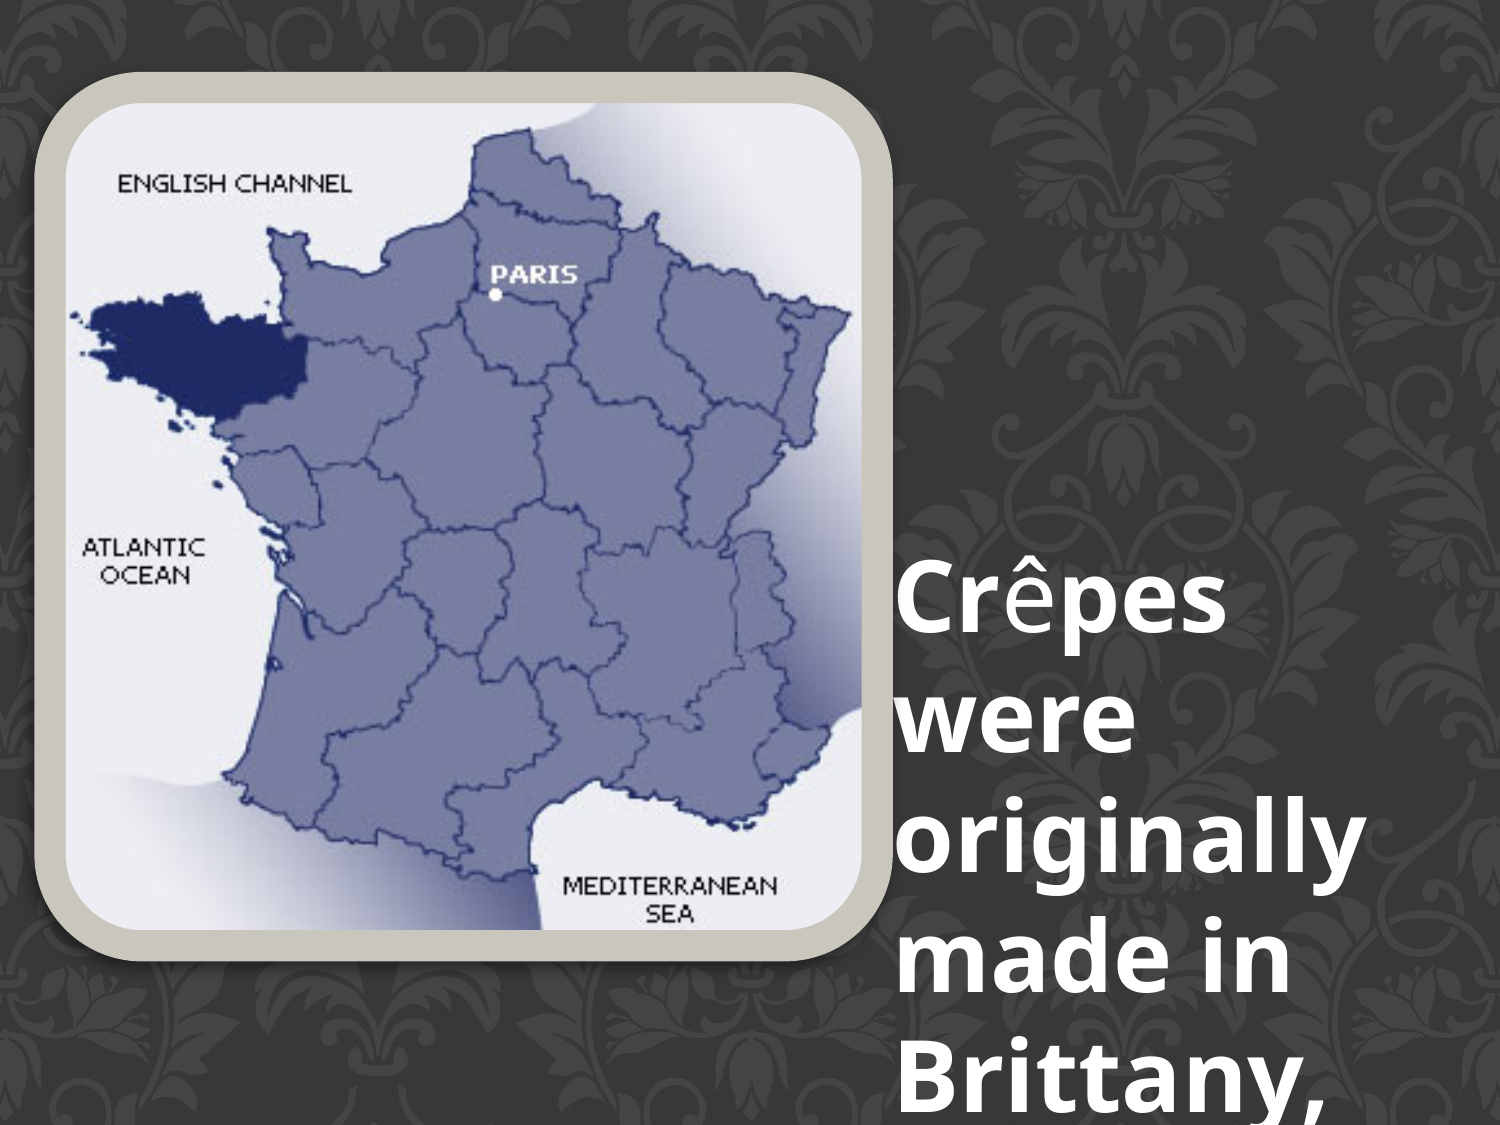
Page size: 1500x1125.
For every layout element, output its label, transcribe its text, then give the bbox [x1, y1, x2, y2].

text_box Crêpes were originally made in Brittany, France. [877, 524, 1500, 1125]
picture [49, 87, 878, 946]
